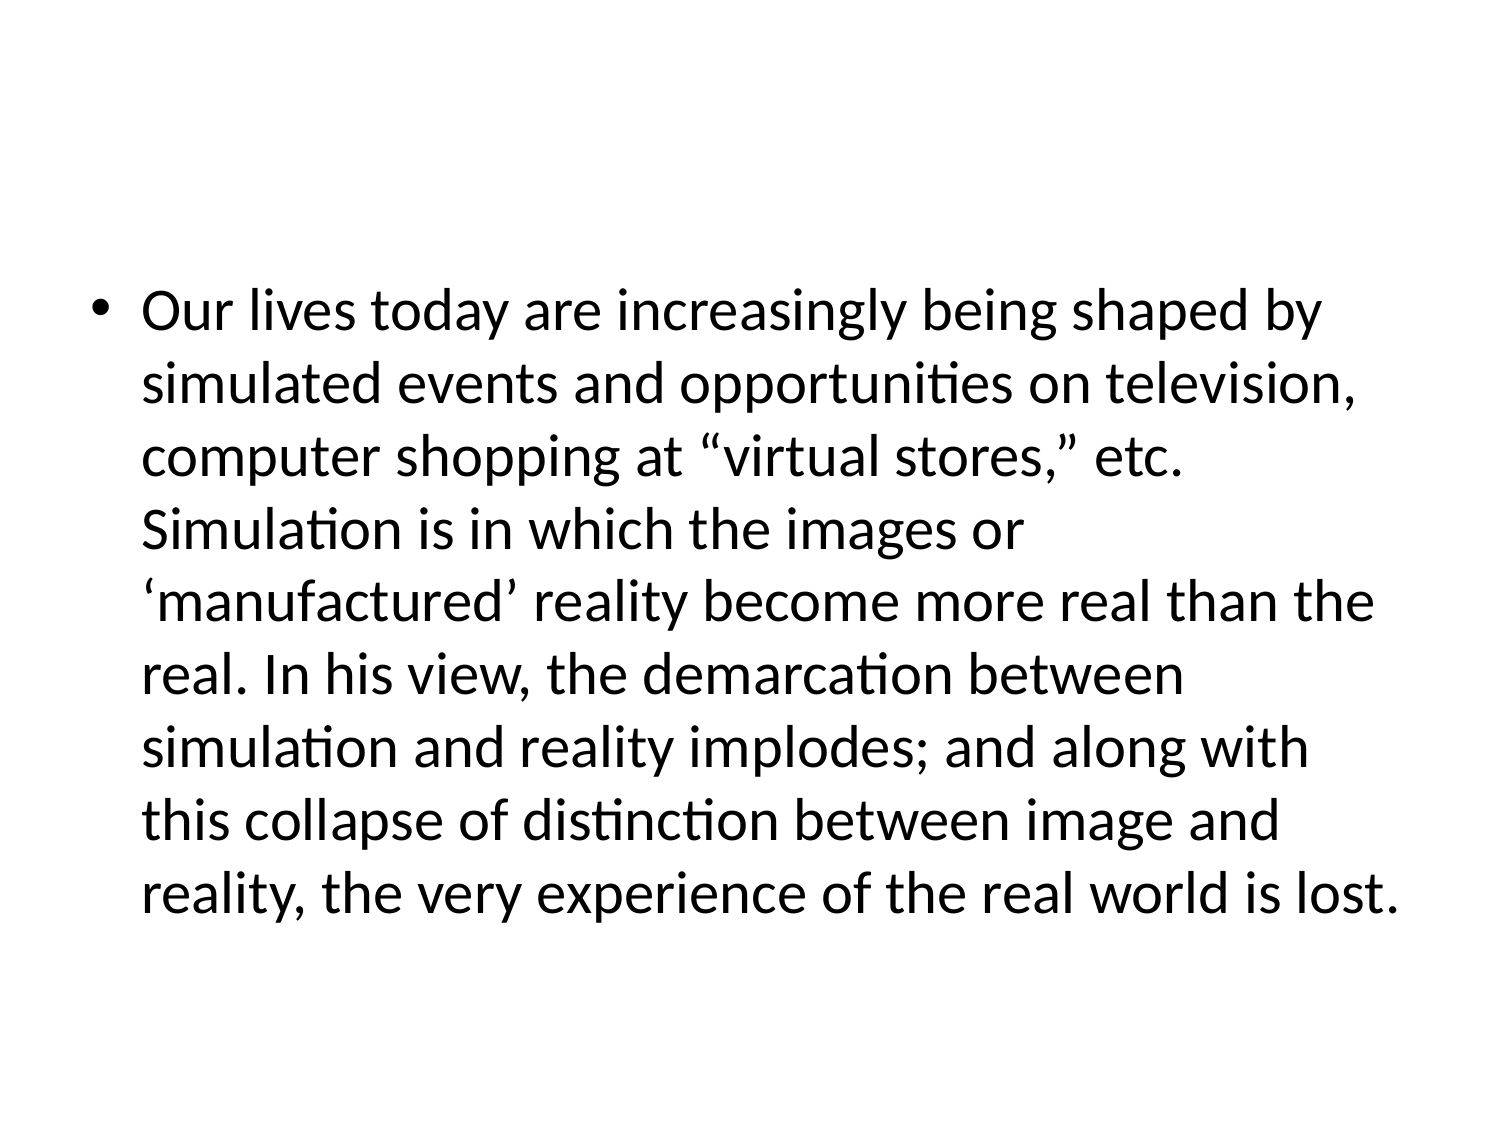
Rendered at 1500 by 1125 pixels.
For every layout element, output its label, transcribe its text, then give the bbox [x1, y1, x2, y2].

list Our lives today are increasingly being shaped by simulated events and opportunities on television, computer shopping at “virtual stores,” etc. Simulation is in which the images or ‘manufactured’ reality become more real than the real. In his view, the demarcation between simulation and reality implodes; and along with this collapse of distinction between image and reality, the very experience of the real world is lost. [75, 262, 1425, 1005]
